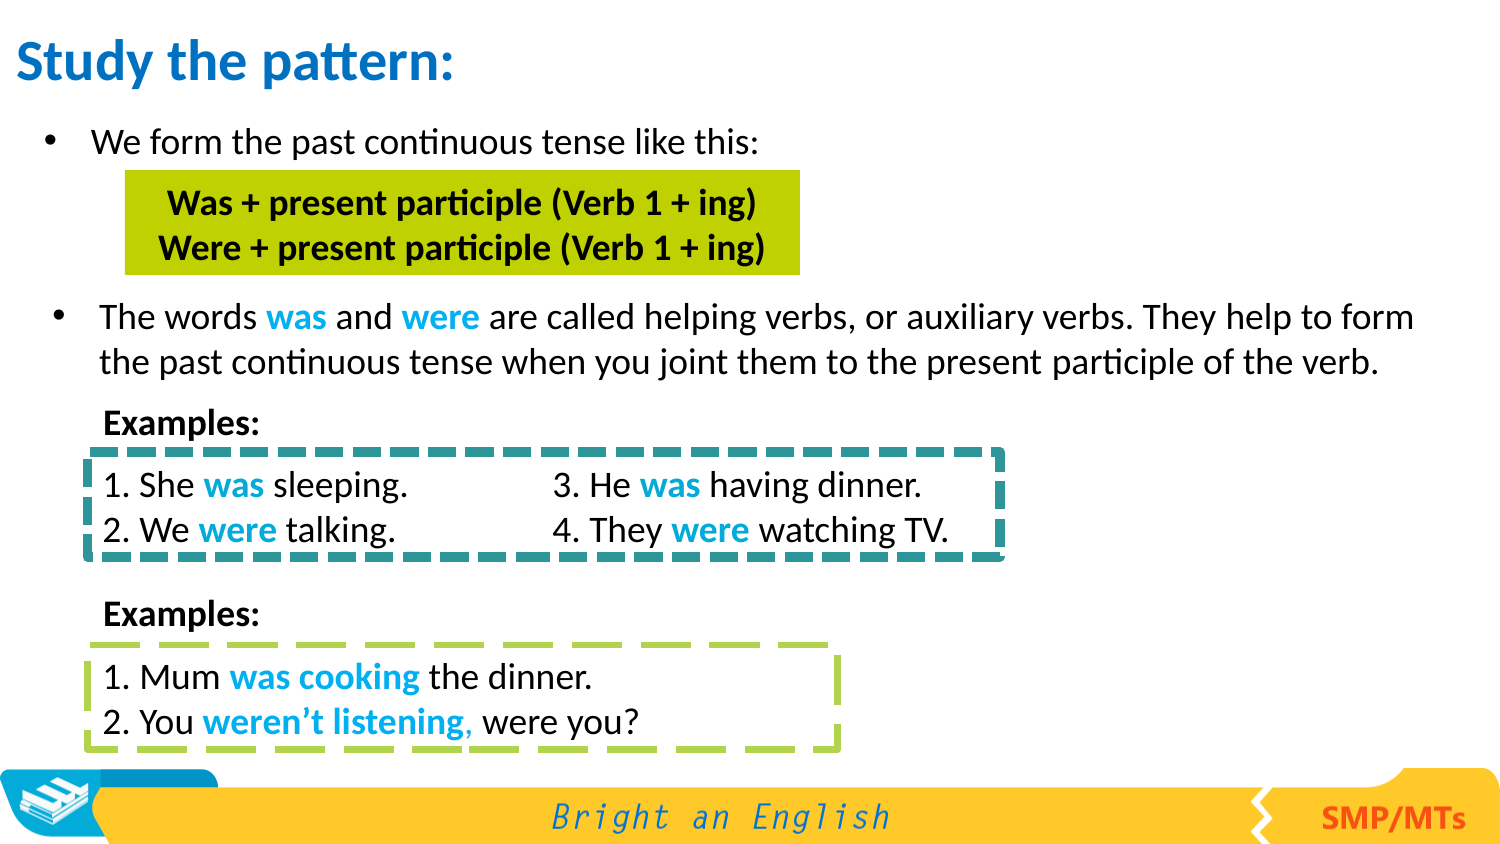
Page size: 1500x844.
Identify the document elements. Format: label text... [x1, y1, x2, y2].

text_box Examples: [88, 581, 276, 642]
text_box Was + present participle (Verb 1 + ing) Were + present participle (Verb 1 + ing) [124, 170, 800, 275]
text_box 1. She was sleeping. 3. He was having dinner. 2. We were talking. 4. They were watching TV. [87, 452, 1000, 557]
picture [0, 768, 1500, 844]
picture [20, 778, 88, 823]
text_box The words was and were are called helping verbs, or auxiliary verbs. They help to form the past continuous tense when you joint them to the present participle of the verb. [37, 284, 1450, 389]
text_box 1. Mum was cooking the dinner. 2. You weren’t listening, were you? [87, 644, 838, 750]
text_box We form the past continuous tense like this: [29, 109, 776, 170]
text_box Examples: [88, 390, 276, 451]
text_box Study the pattern: [1, 14, 564, 100]
